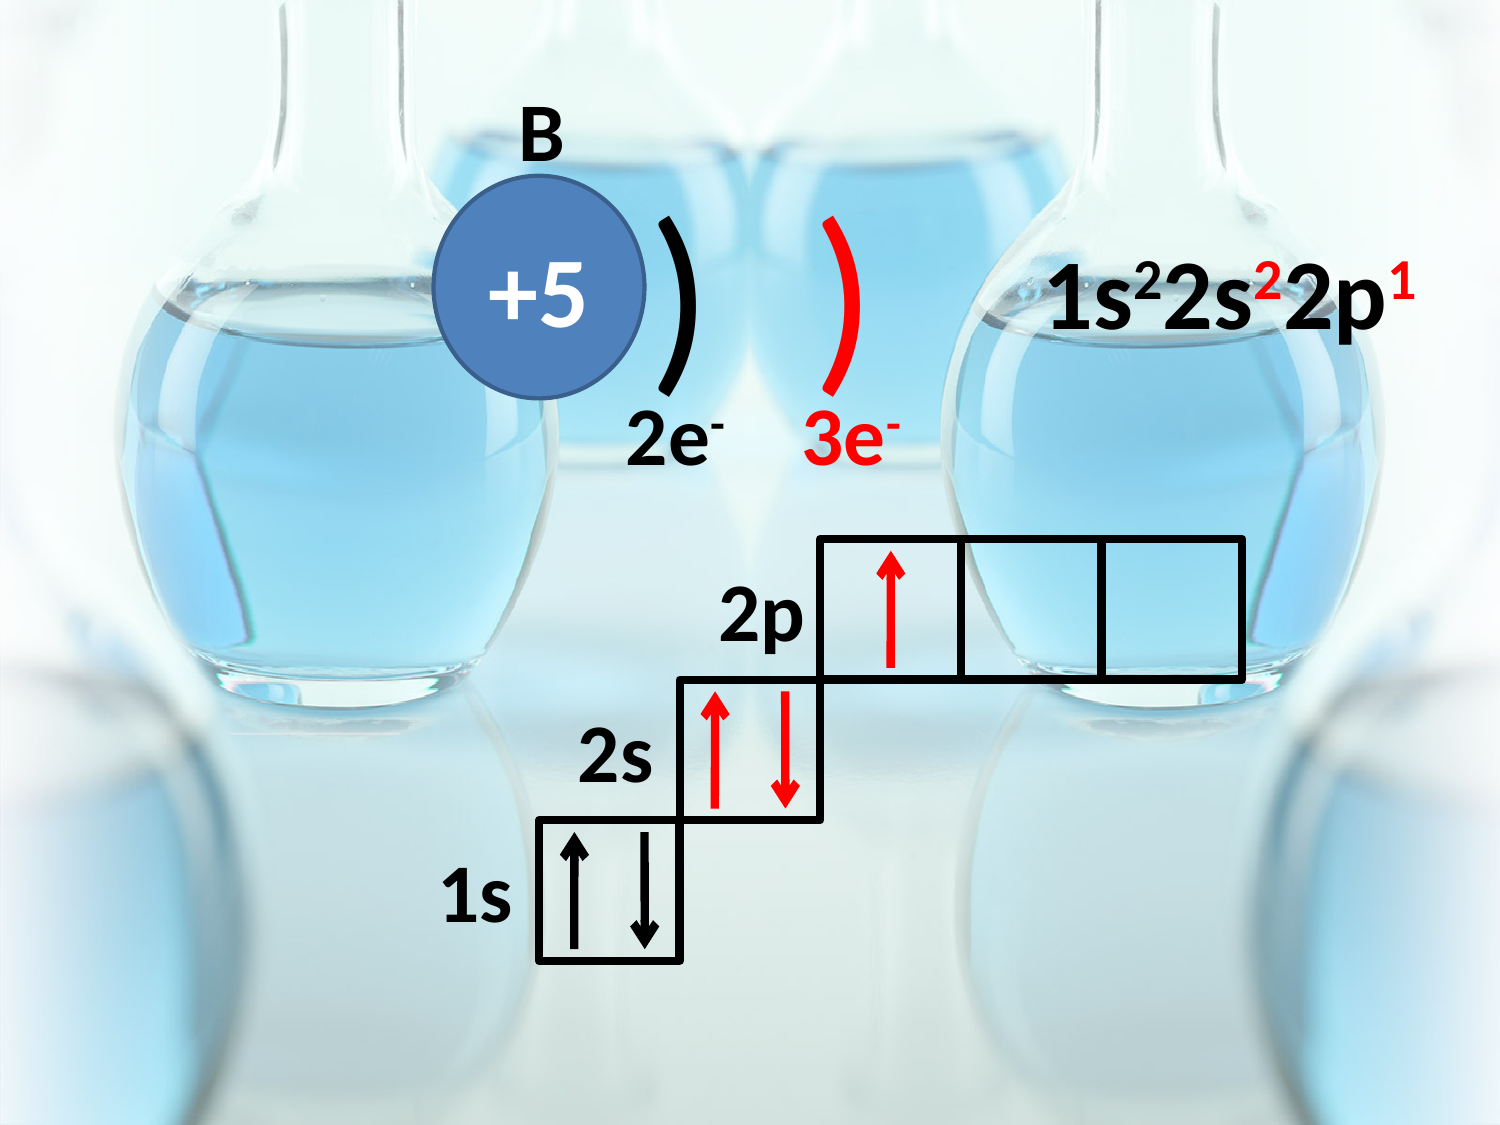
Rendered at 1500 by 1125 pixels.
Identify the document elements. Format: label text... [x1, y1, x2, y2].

text_box 1s22s22p1 [1027, 222, 1433, 358]
text_box 2p [703, 550, 821, 666]
text_box ) [797, 152, 891, 375]
text_box B [504, 70, 581, 186]
text_box [678, 678, 822, 748]
text_box [1099, 537, 1244, 682]
text_box [537, 818, 682, 888]
text_box 1s [422, 832, 528, 947]
text_box [818, 537, 959, 682]
text_box +5 [431, 179, 633, 401]
text_box 2e- [611, 375, 740, 490]
text_box [678, 760, 822, 822]
text_box 2s [563, 691, 669, 807]
text_box 3e- [786, 375, 916, 490]
text_box [959, 537, 1099, 682]
text_box [537, 900, 682, 963]
text_box ) [633, 152, 727, 375]
picture [0, 0, 1500, 1125]
